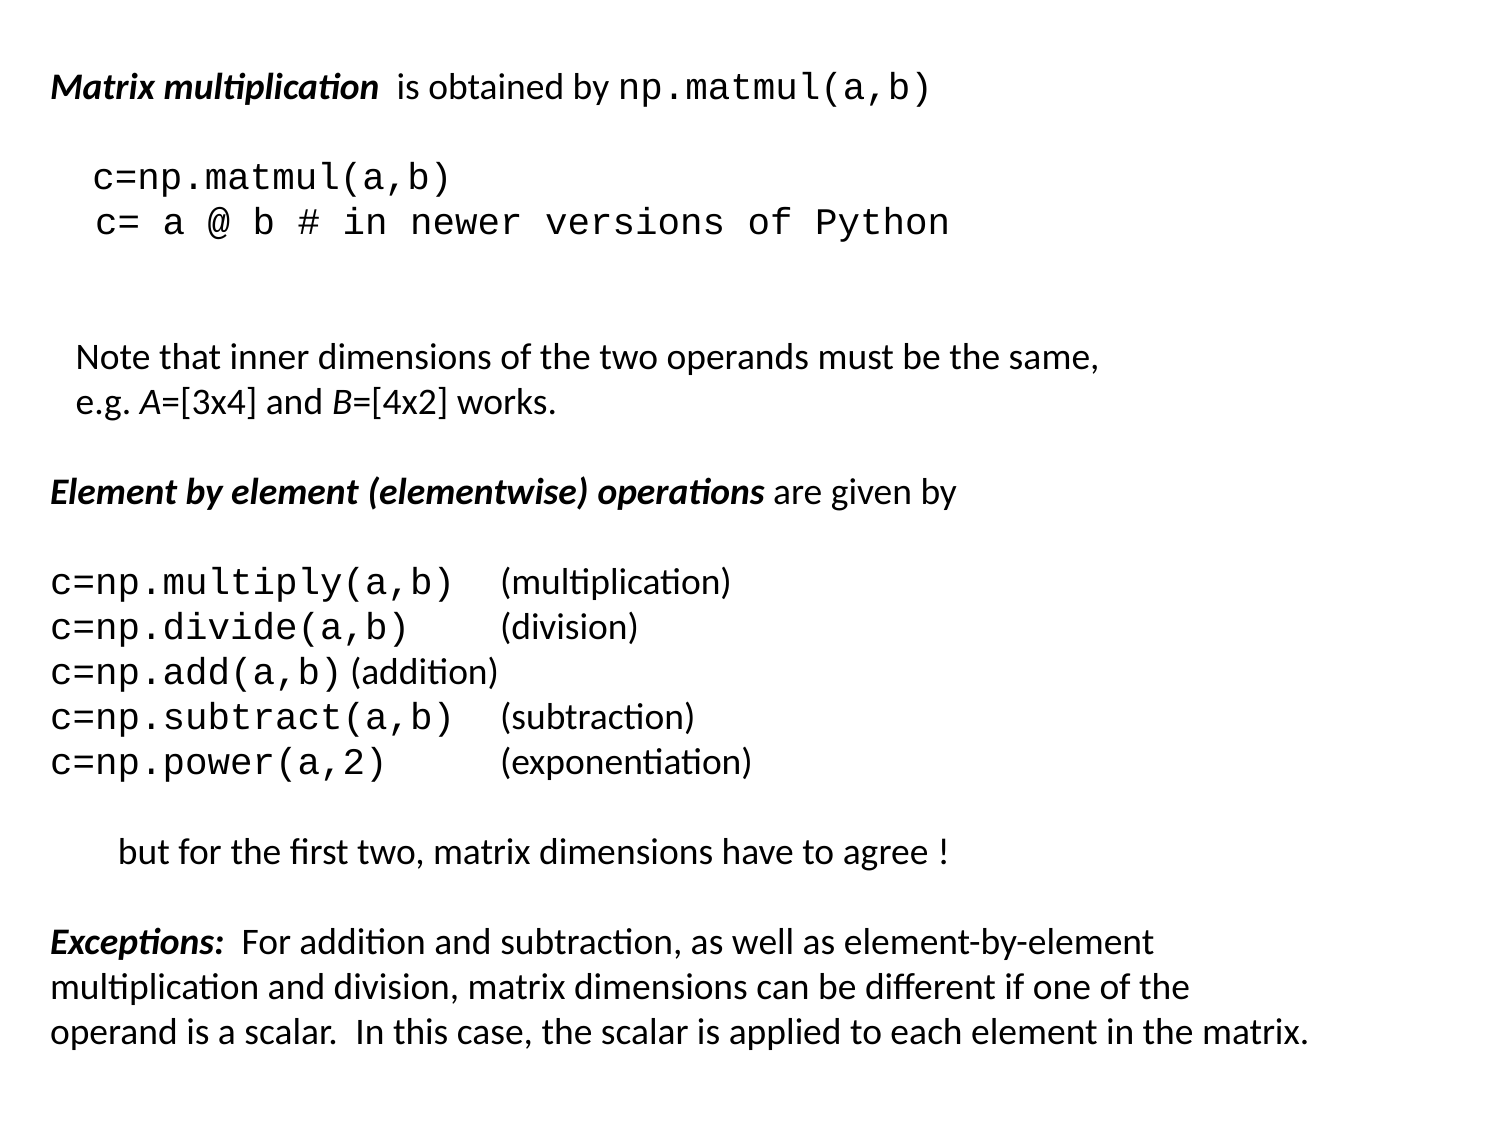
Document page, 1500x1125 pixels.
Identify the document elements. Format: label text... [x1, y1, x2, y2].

text_box Matrix multiplication is obtained by np.matmul(a,b) c=np.matmul(a,b) c= a @ b # in newer versions of Python Note that inner dimensions of the two operands must be the same, e.g. A=[3x4] and B=[4x2] works. Element by element (elementwise) operations are given by c=np.multiply(a,b) (multiplication) c=np.divide(a,b) (division) c=np.add(a,b) (addition) c=np.subtract(a,b) (subtraction) c=np.power(a,2) (exponentiation) but for the first two, matrix dimensions have to agree ! Exceptions: For addition and subtraction, as well as element-by-element multiplication and division, matrix dimensions can be different if one of the operand is a scalar. In this case, the scalar is applied to each element in the matrix. [41, 53, 1463, 1061]
